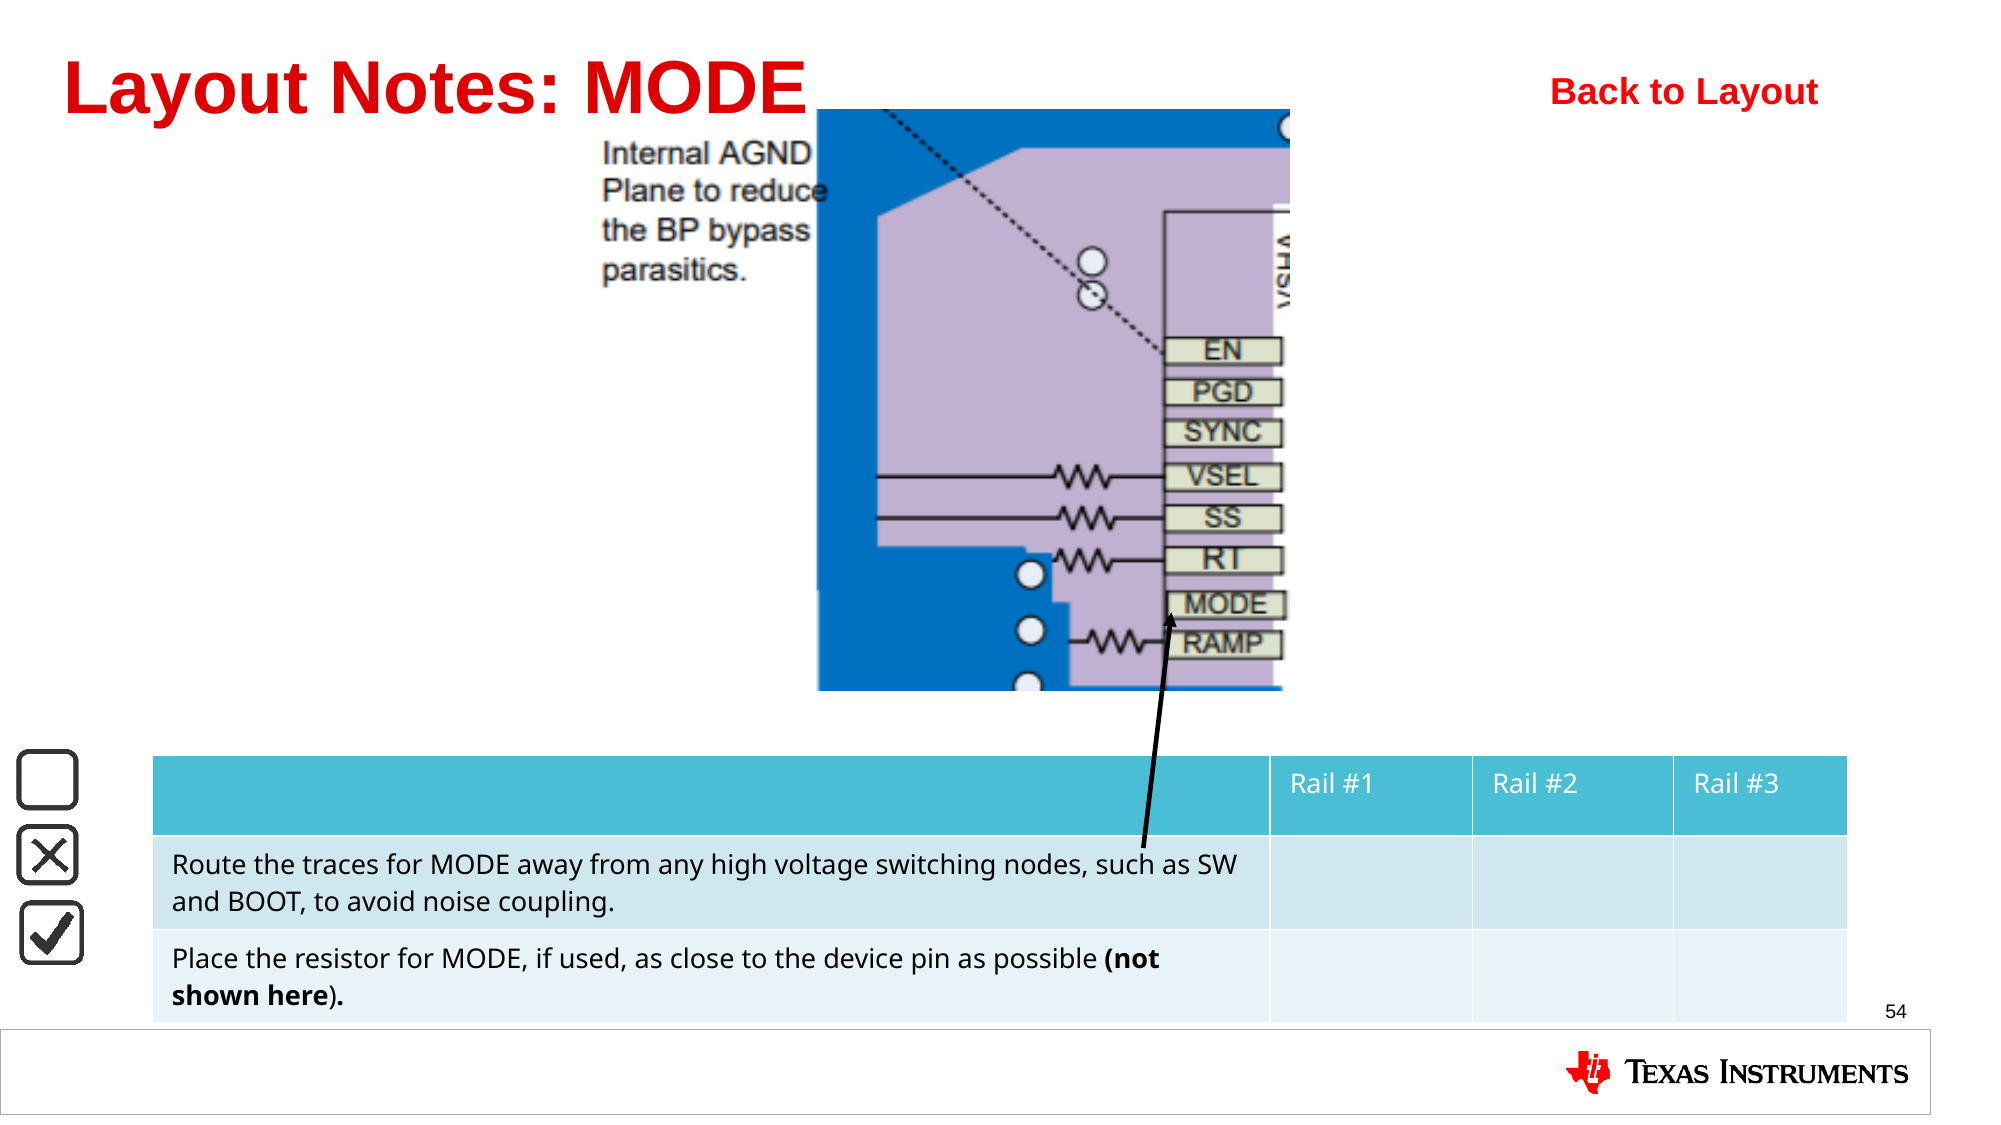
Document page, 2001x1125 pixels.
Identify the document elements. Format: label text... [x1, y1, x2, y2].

table_header Rail #1 [1271, 756, 1472, 835]
picture [15, 746, 82, 812]
title Layout Notes: MODE [50, 23, 1901, 157]
table_header [153, 756, 1137, 835]
slide_number 54 [1452, 992, 1920, 1027]
table_cell [1674, 930, 1847, 1022]
table_cell [1473, 837, 1673, 929]
table_header Rail #3 [1674, 756, 1847, 835]
text_box Back to Layout [1535, 59, 1834, 120]
picture [15, 822, 82, 888]
table_cell [1271, 837, 1472, 929]
table_cell Place the resistor for MODE, if used, as close to the device pin as possible (not shown here). [153, 930, 1269, 1022]
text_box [1142, 612, 1172, 849]
table_header Rail #2 [1473, 756, 1673, 835]
table_cell [1473, 930, 1673, 1022]
table_cell [1271, 930, 1472, 1022]
picture [1566, 1051, 1908, 1094]
table_header [1177, 756, 1269, 835]
table_cell [1674, 837, 1847, 929]
picture [11, 895, 95, 973]
picture [531, 109, 1290, 692]
table_cell Route the traces for MODE away from any high voltage switching nodes, such as SW and BOOT, to avoid noise coupling. [153, 837, 1269, 929]
